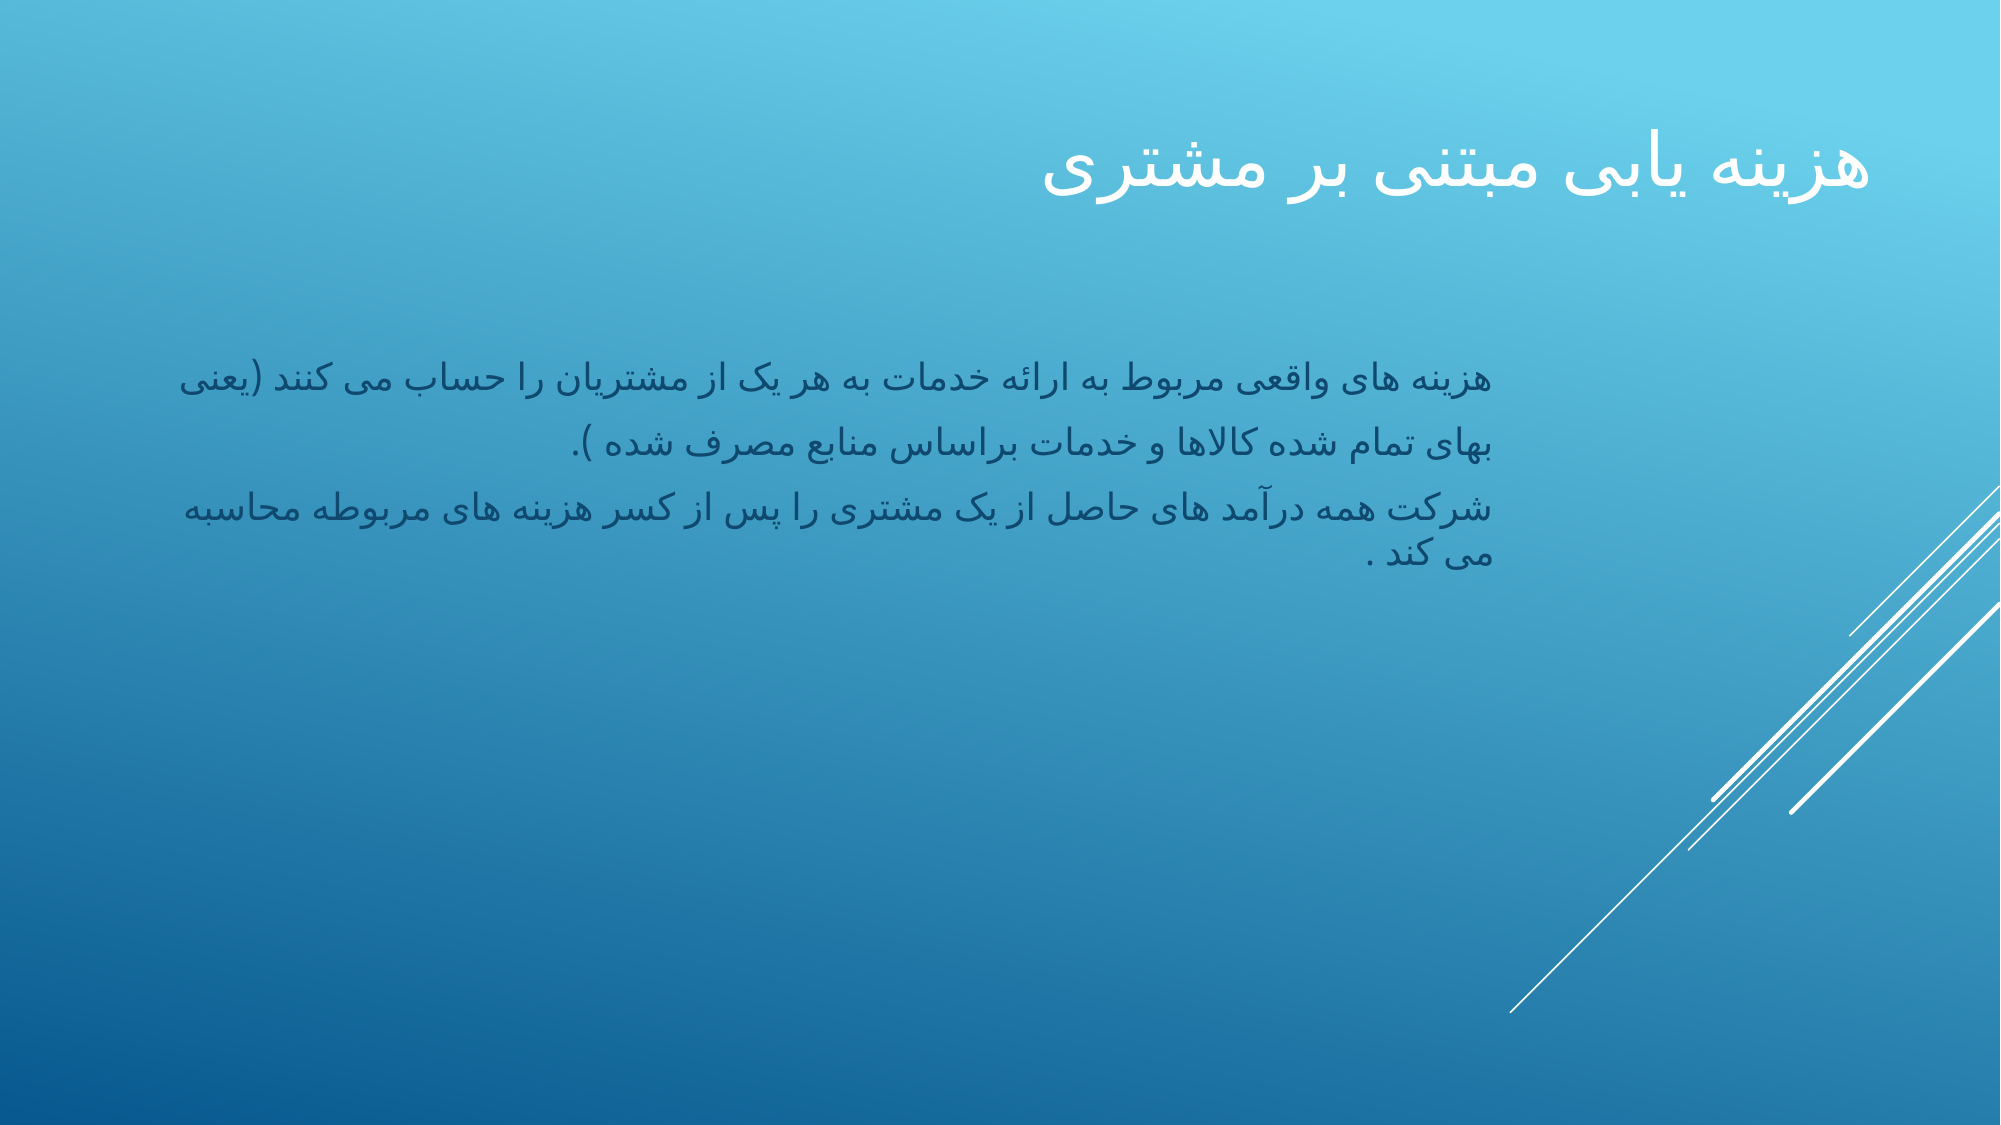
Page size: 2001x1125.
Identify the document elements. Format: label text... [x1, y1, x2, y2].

list هزینه های واقعی مربوط به ارائه خدمات به هر یک از مشتریان را حساب می کنند (یعنی بهای تمام شده کالاها و خدمات براساس منابع مصرف شده ). شرکت همه درآمد های حاصل از یک مشتری را پس از کسر هزینه های مربوطه محاسبه می کند . [109, 345, 1510, 886]
title هزینه یابی مبتنی بر مشتری [488, 96, 1889, 210]
